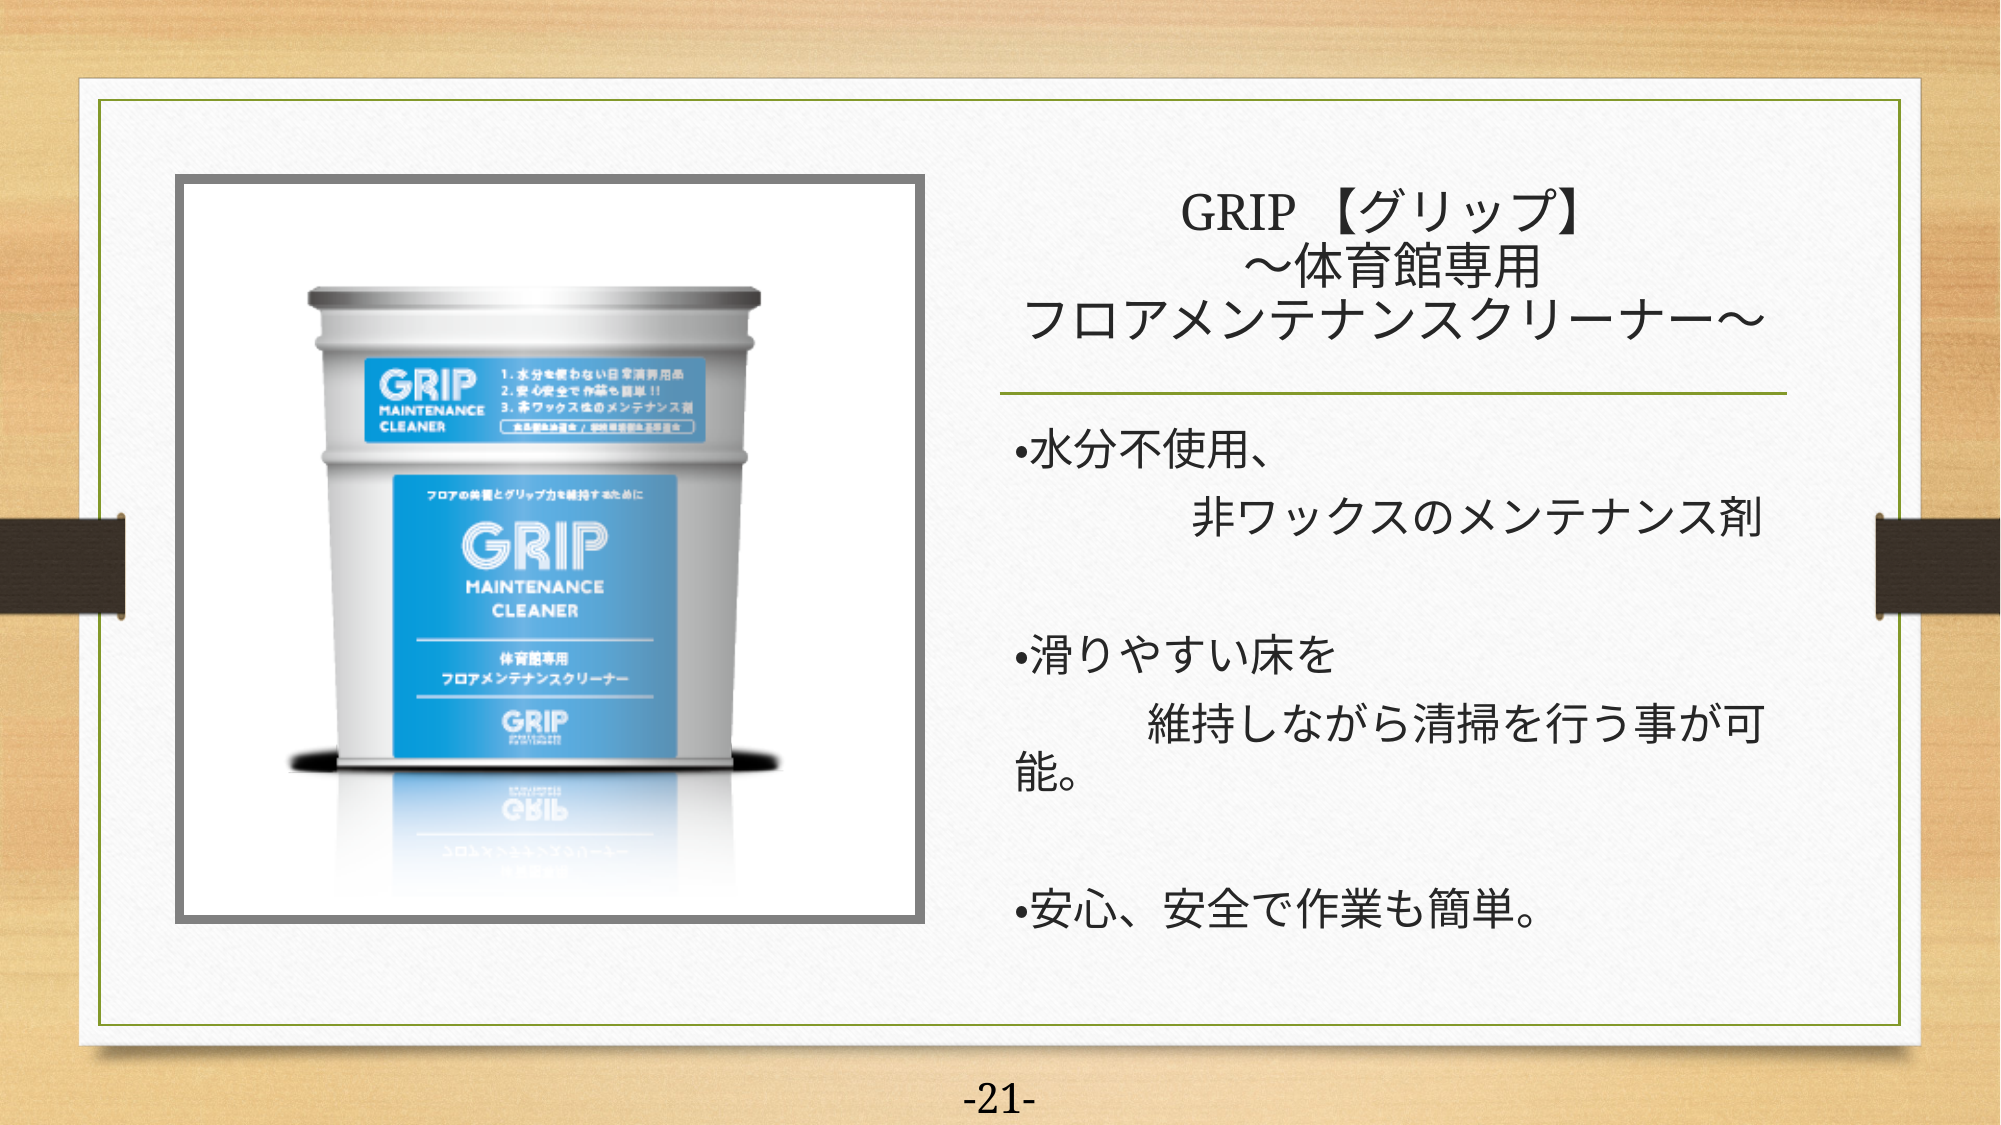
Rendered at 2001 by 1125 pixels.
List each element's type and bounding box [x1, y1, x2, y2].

picture [239, 230, 832, 898]
text_box [0, 0, 2000, 1125]
